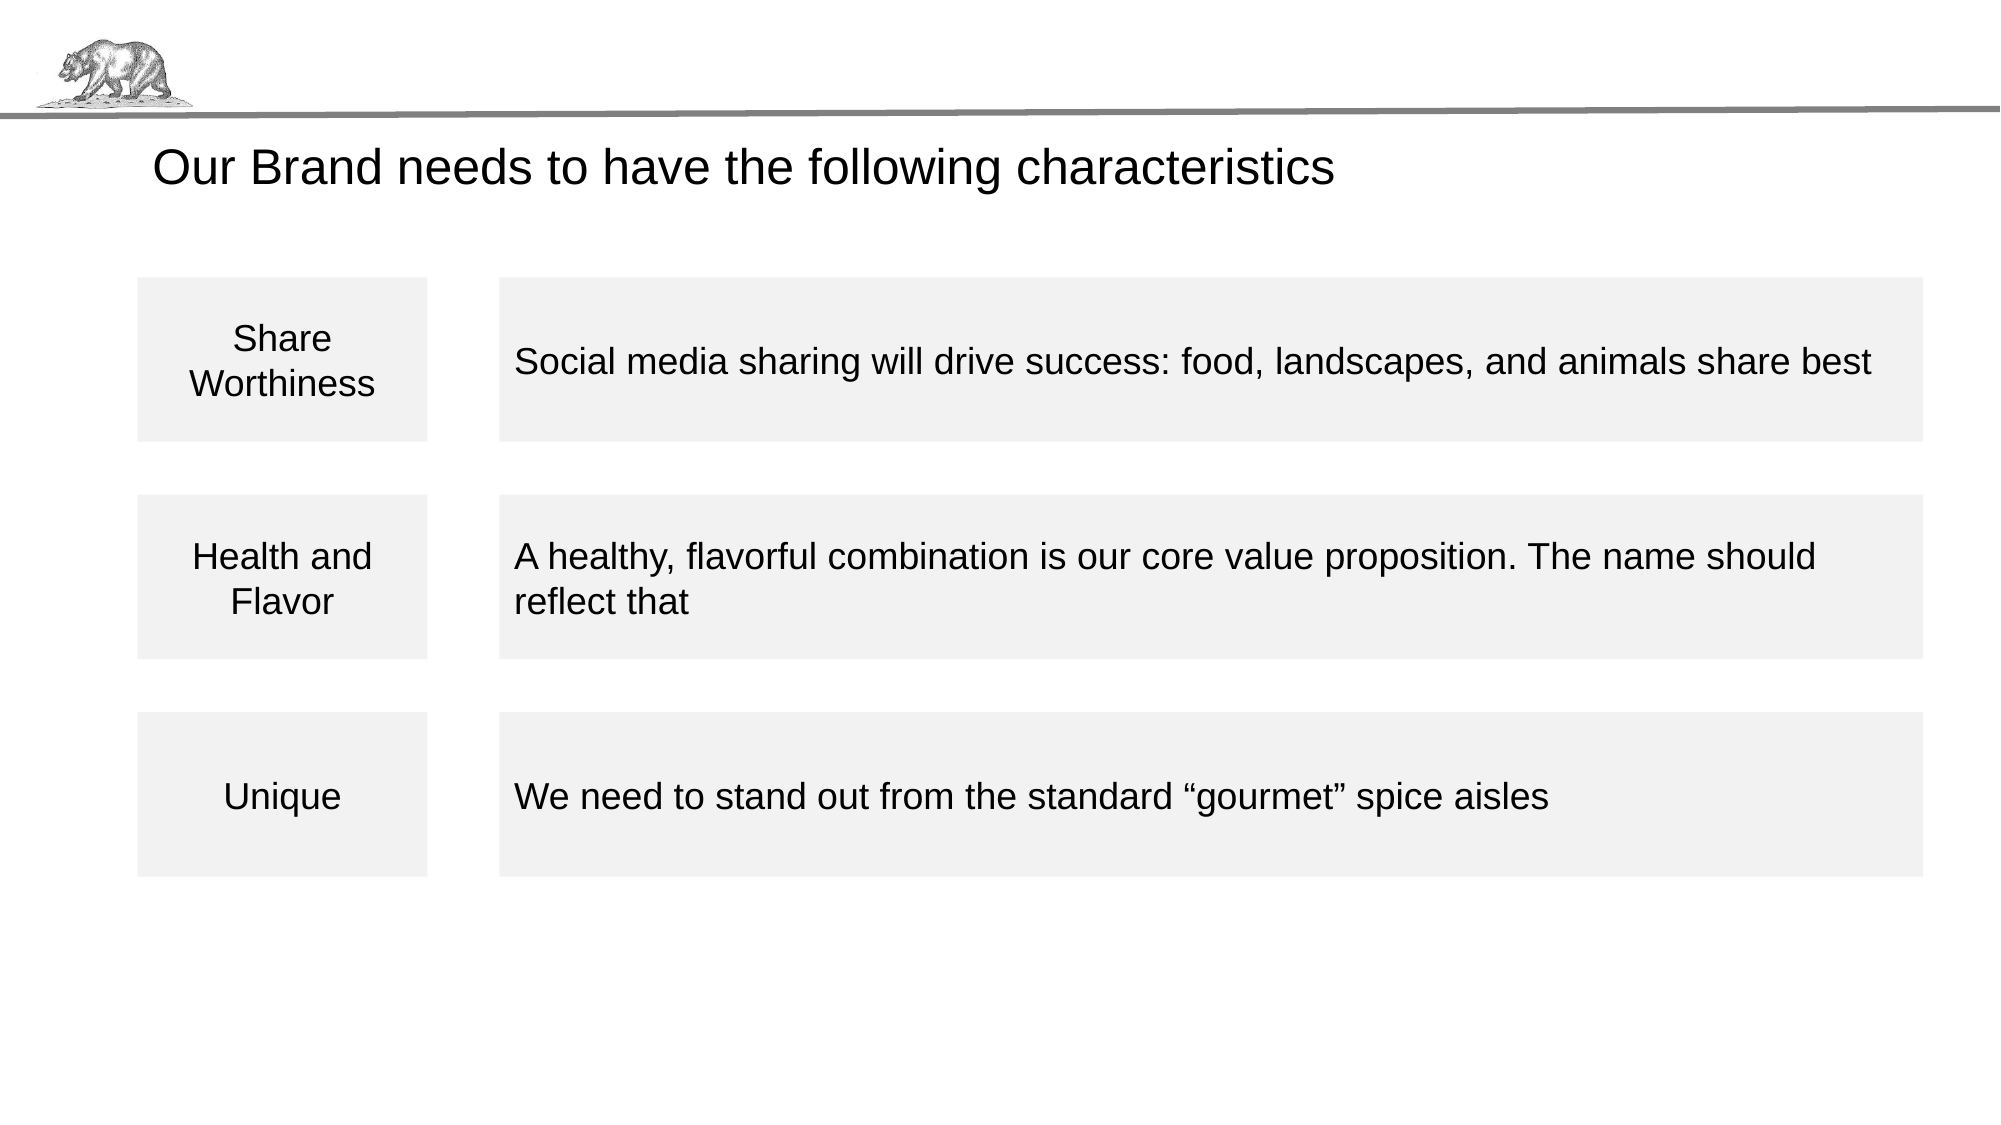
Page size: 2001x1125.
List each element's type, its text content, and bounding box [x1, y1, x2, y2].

title Our Brand needs to have the following characteristics [137, 59, 1863, 278]
picture [35, 37, 193, 109]
text_box Social media sharing will drive success: food, landscapes, and animals share best [498, 276, 1924, 443]
text_box Share Worthiness [136, 276, 428, 443]
text_box We need to stand out from the standard “gourmet” spice aisles [498, 711, 1924, 878]
text_box A healthy, flavorful combination is our core value proposition. The name should reflect that [498, 494, 1924, 660]
text_box Health and Flavor [136, 494, 428, 660]
text_box Unique [136, 711, 428, 878]
